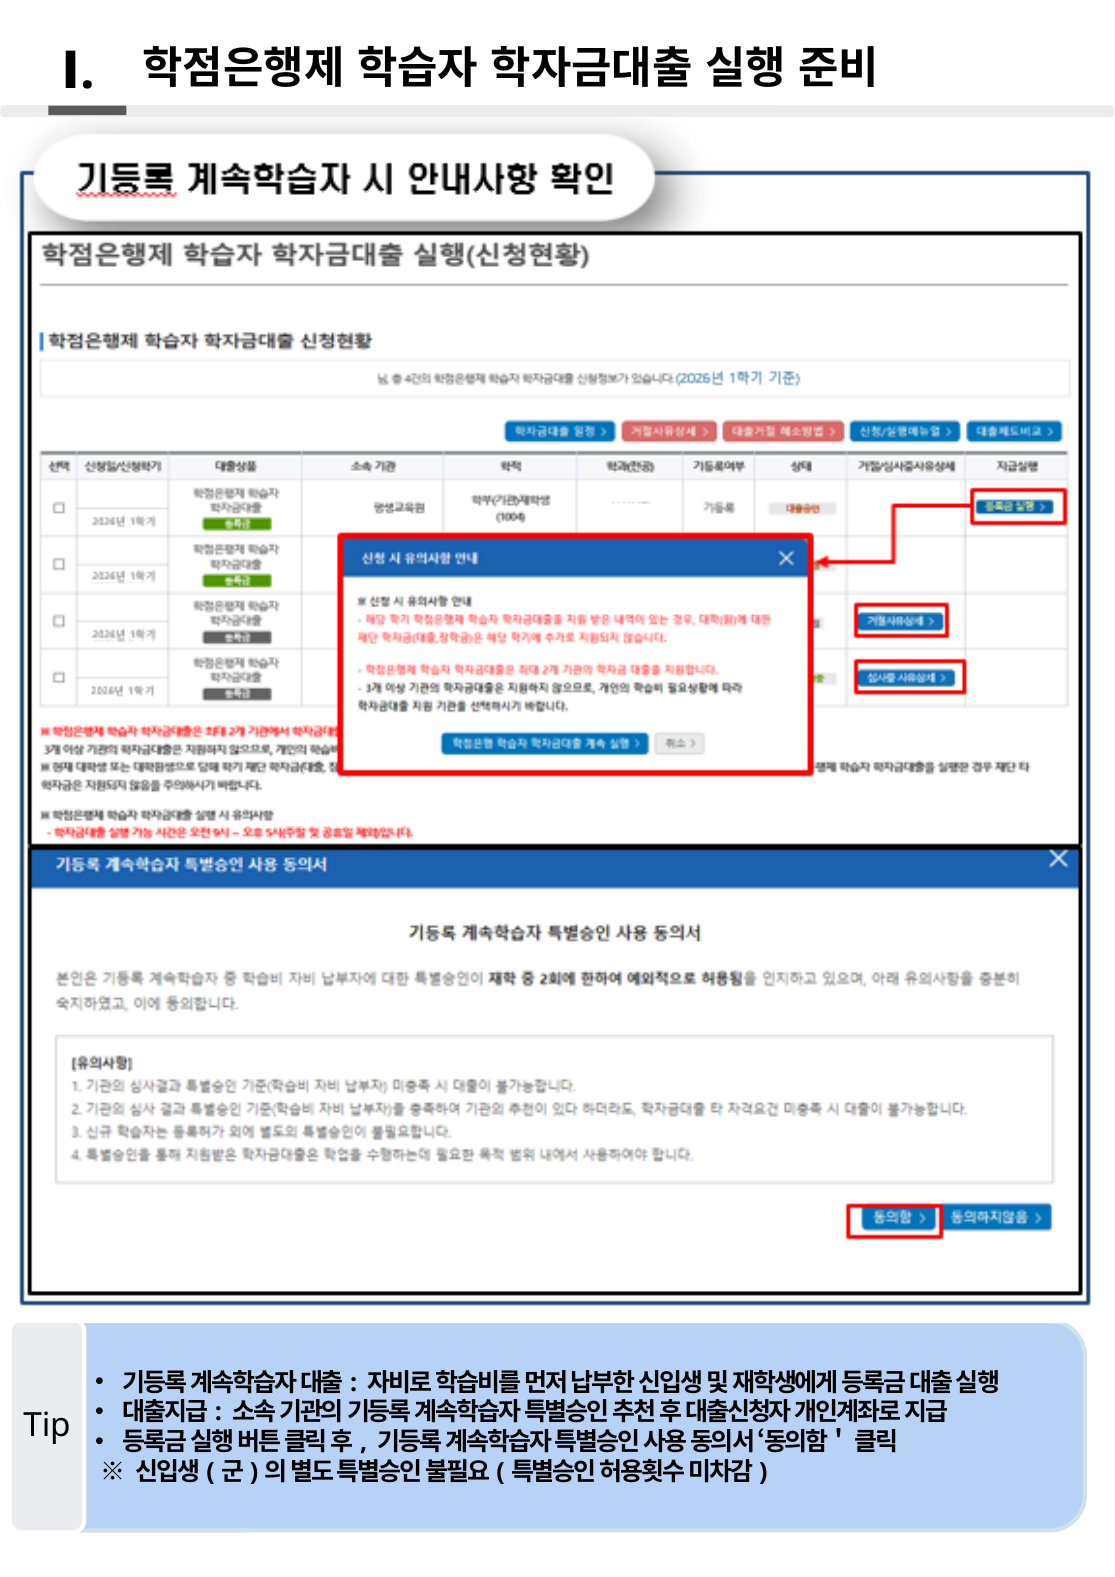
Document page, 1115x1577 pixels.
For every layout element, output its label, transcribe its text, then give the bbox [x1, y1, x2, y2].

text_box [46, 107, 129, 115]
text_box Ⅰ. [46, 29, 153, 107]
text_box [129, 105, 1115, 117]
text_box 학점은행제 학습자 학자금대출 실행 준비 [127, 31, 1110, 100]
picture [5, 116, 1110, 1324]
text_box [0, 105, 46, 117]
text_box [9, 1318, 1115, 1533]
